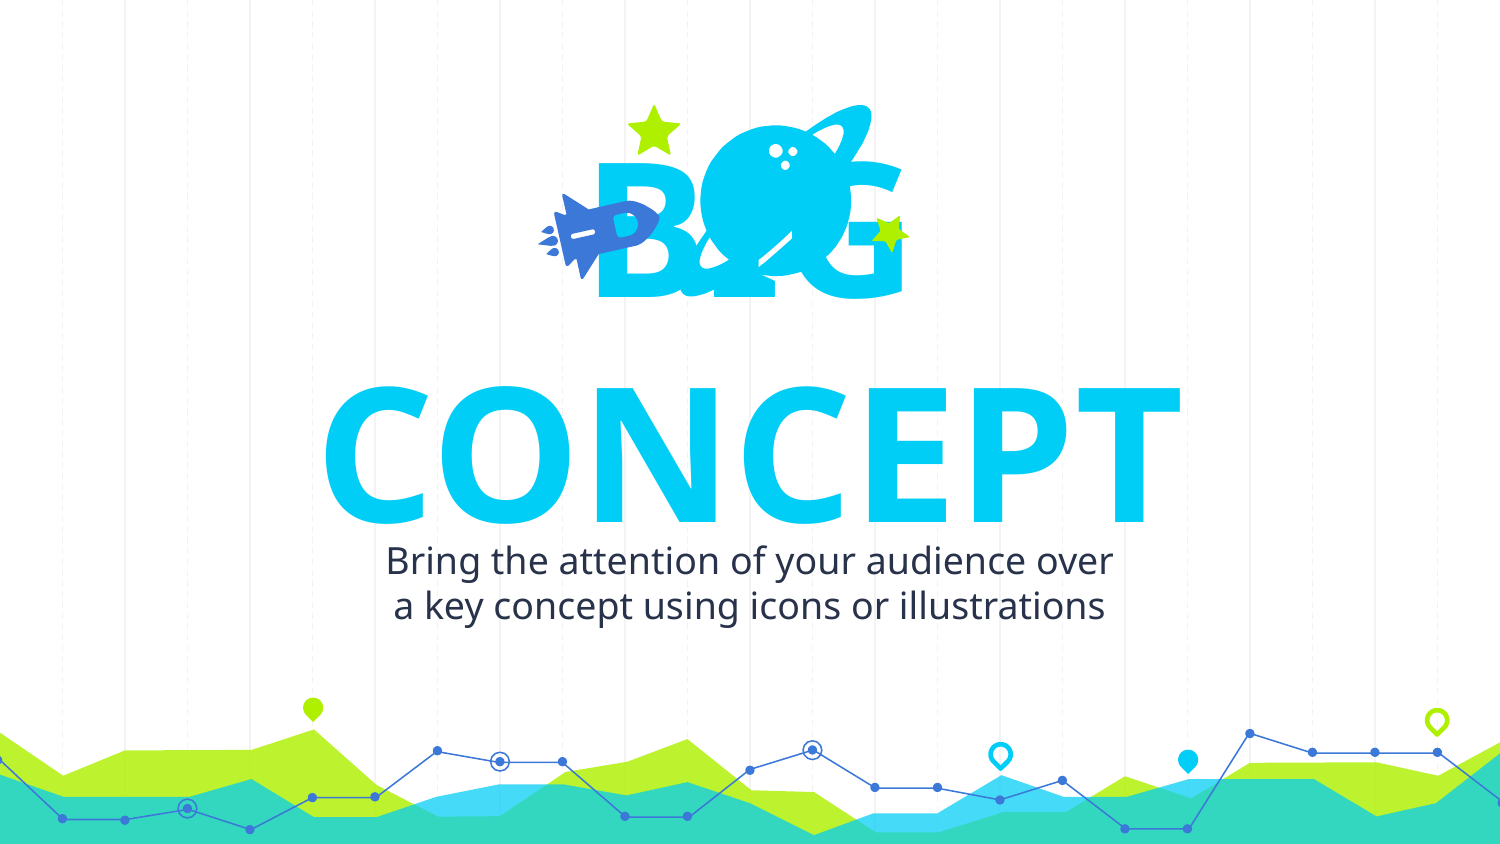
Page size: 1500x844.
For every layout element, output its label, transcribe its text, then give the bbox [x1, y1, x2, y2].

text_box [679, 104, 872, 297]
text_box [628, 105, 674, 155]
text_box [547, 182, 645, 280]
text_box [877, 215, 909, 253]
title BIG CONCEPT [112, 384, 1388, 575]
subtitle Bring the attention of your audience over a key concept using icons or illustrations [355, 522, 1145, 651]
